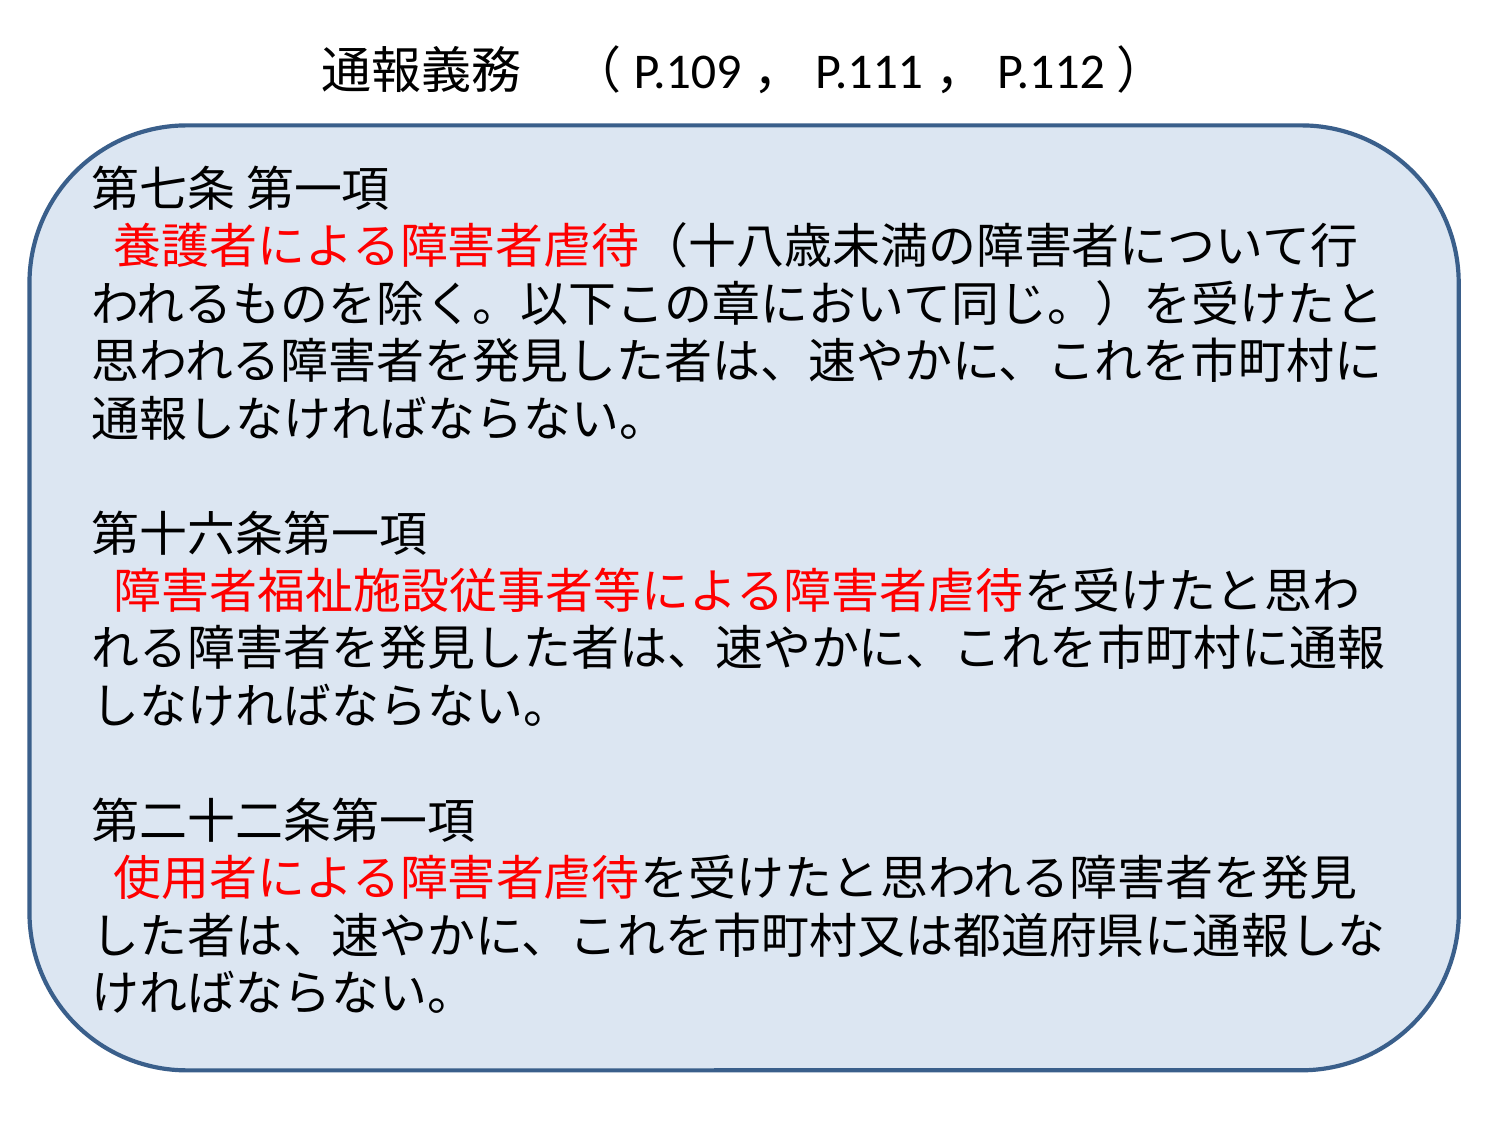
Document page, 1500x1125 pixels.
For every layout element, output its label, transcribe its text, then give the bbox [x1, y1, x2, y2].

text_box [27, 167, 1461, 1073]
text_box 通報義務 （P.109，P.111，P.112） 第七条 第一項 養護者による障害者虐待（十八歳未満の障害者について行われるものを除く。以下この章において同じ。）を受けたと思われる障害者を発見した者は、速やかに、これを市町村に通報しなければならない。 第十六条第一項 障害者福祉施設従事者等による障害者虐待を受けたと思われる障害者を発見した者は、速やかに、これを市町村に通報しなければならない。 第二十二条第一項 使用者による障害者虐待を受けたと思われる障害者を発見した者は、速やかに、これを市町村又は都道府県に通報しなければならない。 [76, 30, 1412, 1028]
